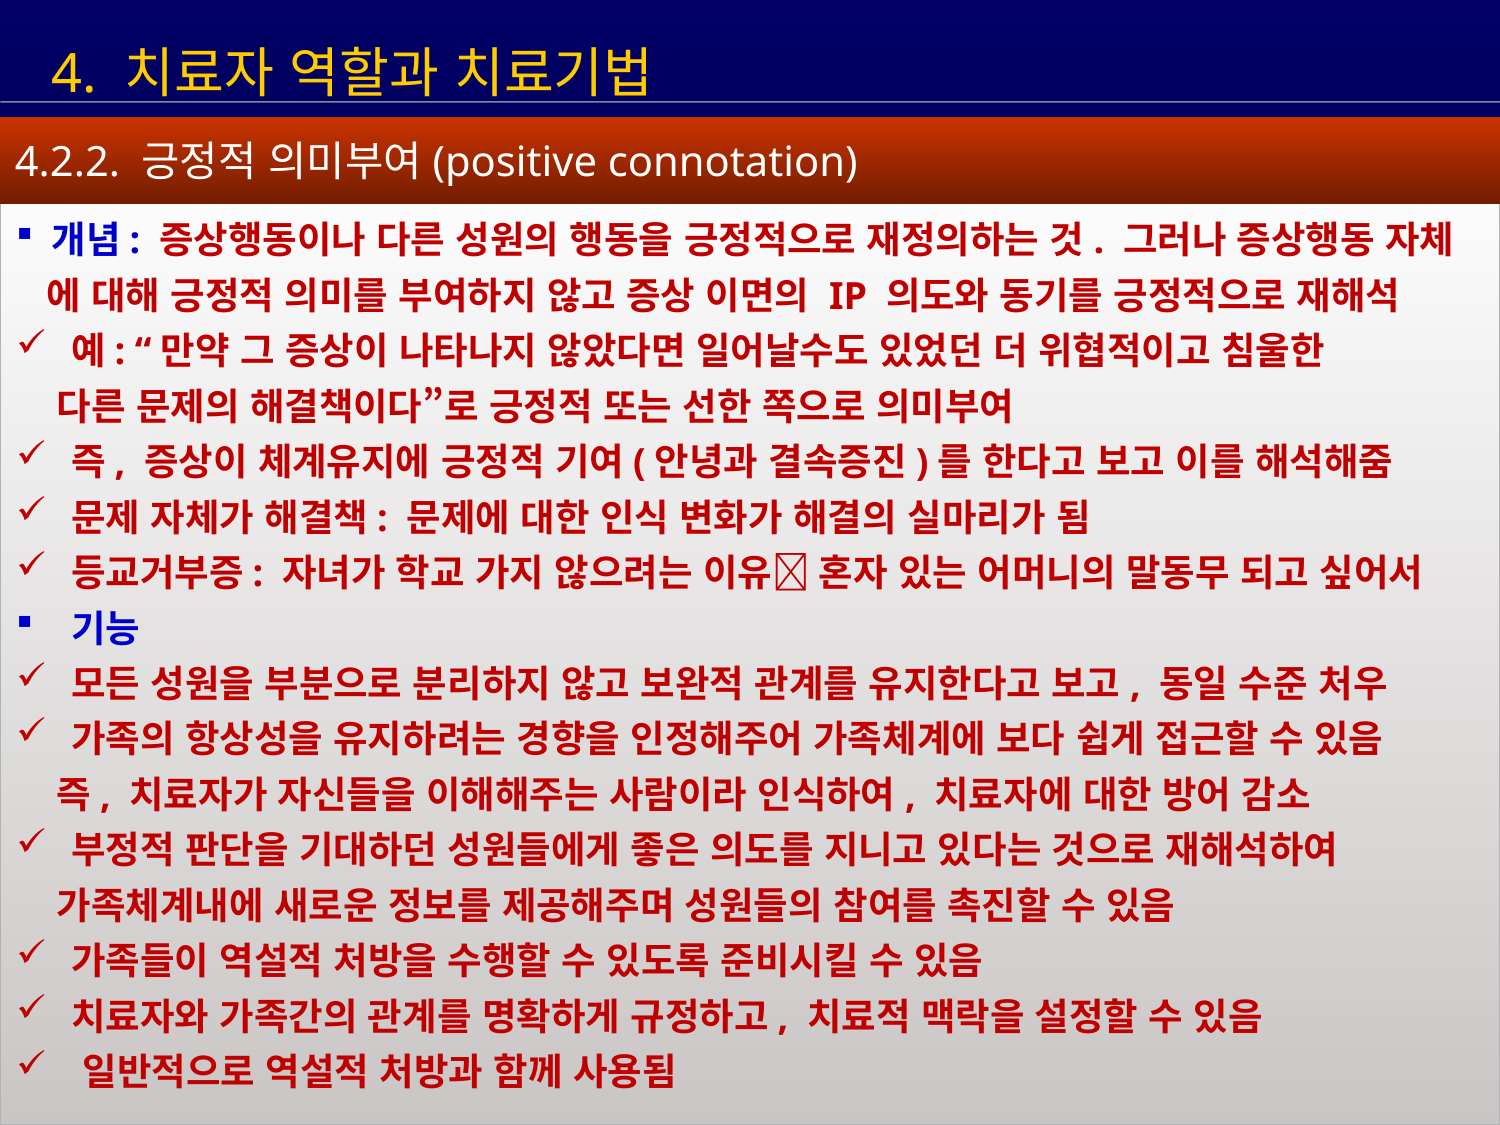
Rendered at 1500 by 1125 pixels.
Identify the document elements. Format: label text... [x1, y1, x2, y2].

text_box 4. 치료자 역할과 치료기법 [36, 102, 670, 111]
text_box 4. 치료자 역할과 치료기법 [36, 30, 670, 101]
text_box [0, 116, 1500, 1125]
